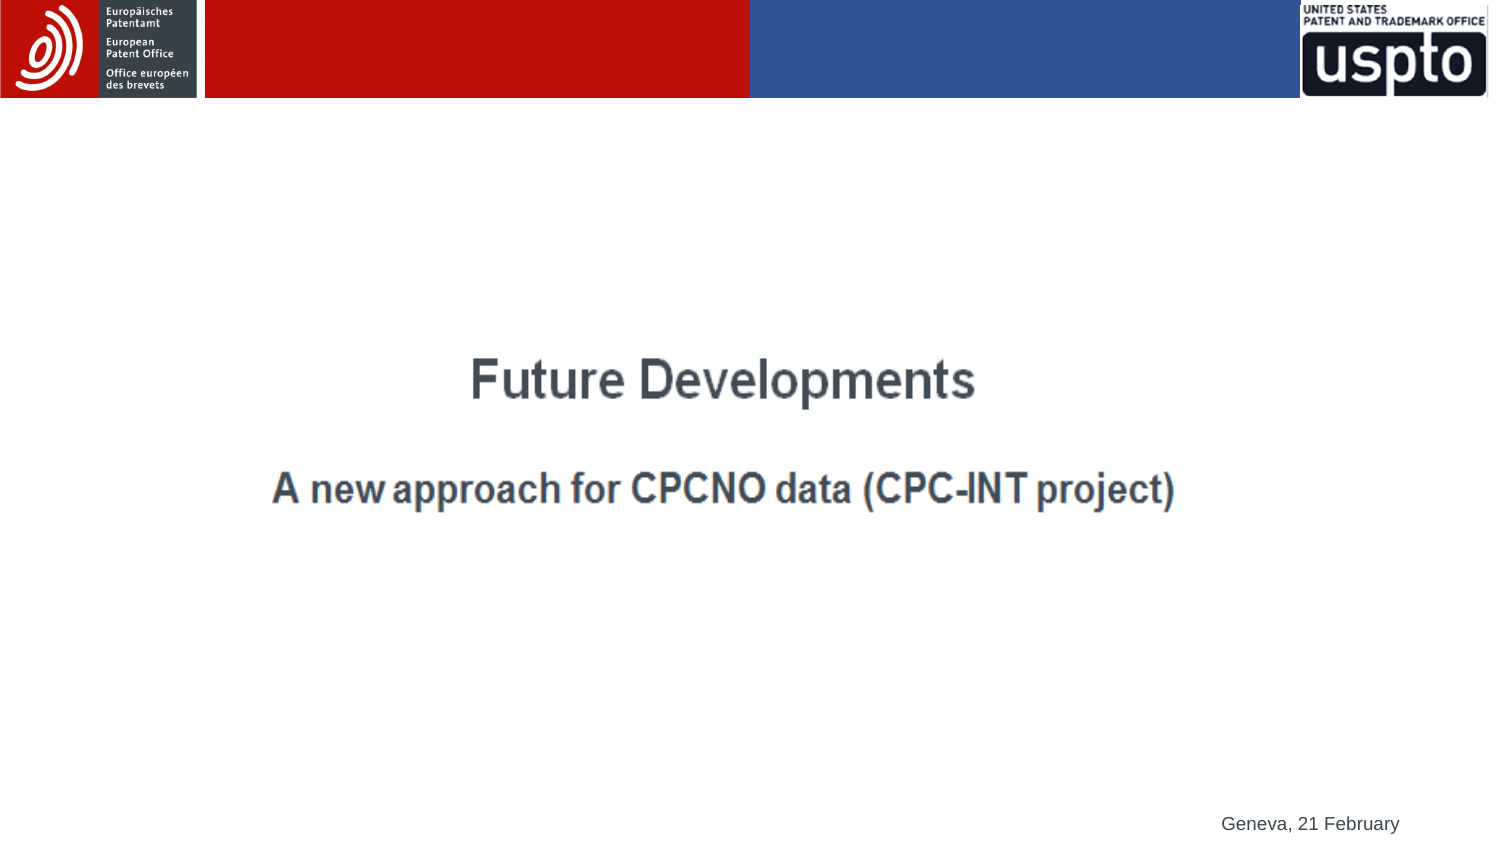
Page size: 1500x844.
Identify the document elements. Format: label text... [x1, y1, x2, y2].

list Geneva, 21 February 2017 [1180, 776, 1400, 837]
picture [0, 0, 1489, 98]
picture [245, 335, 1271, 584]
